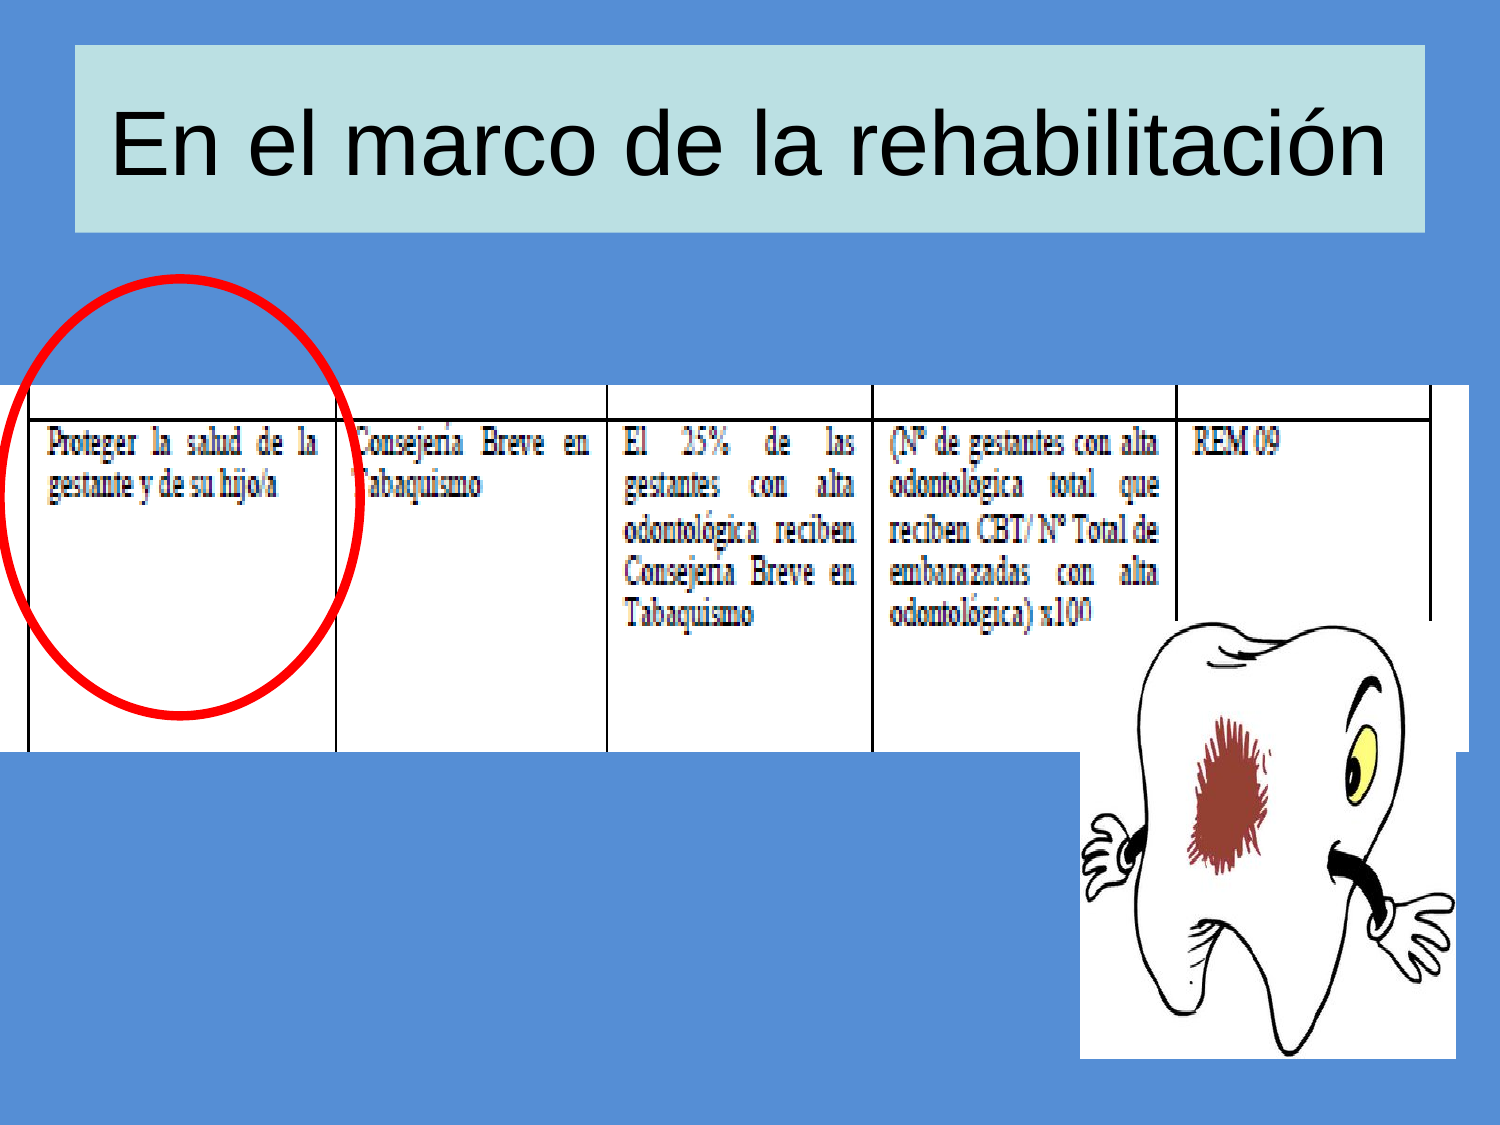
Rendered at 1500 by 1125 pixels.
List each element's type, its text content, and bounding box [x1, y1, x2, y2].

title En el marco de la rehabilitación [74, 44, 1426, 233]
picture [1080, 621, 1456, 1060]
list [0, 385, 1469, 752]
text_box [24, 276, 336, 383]
